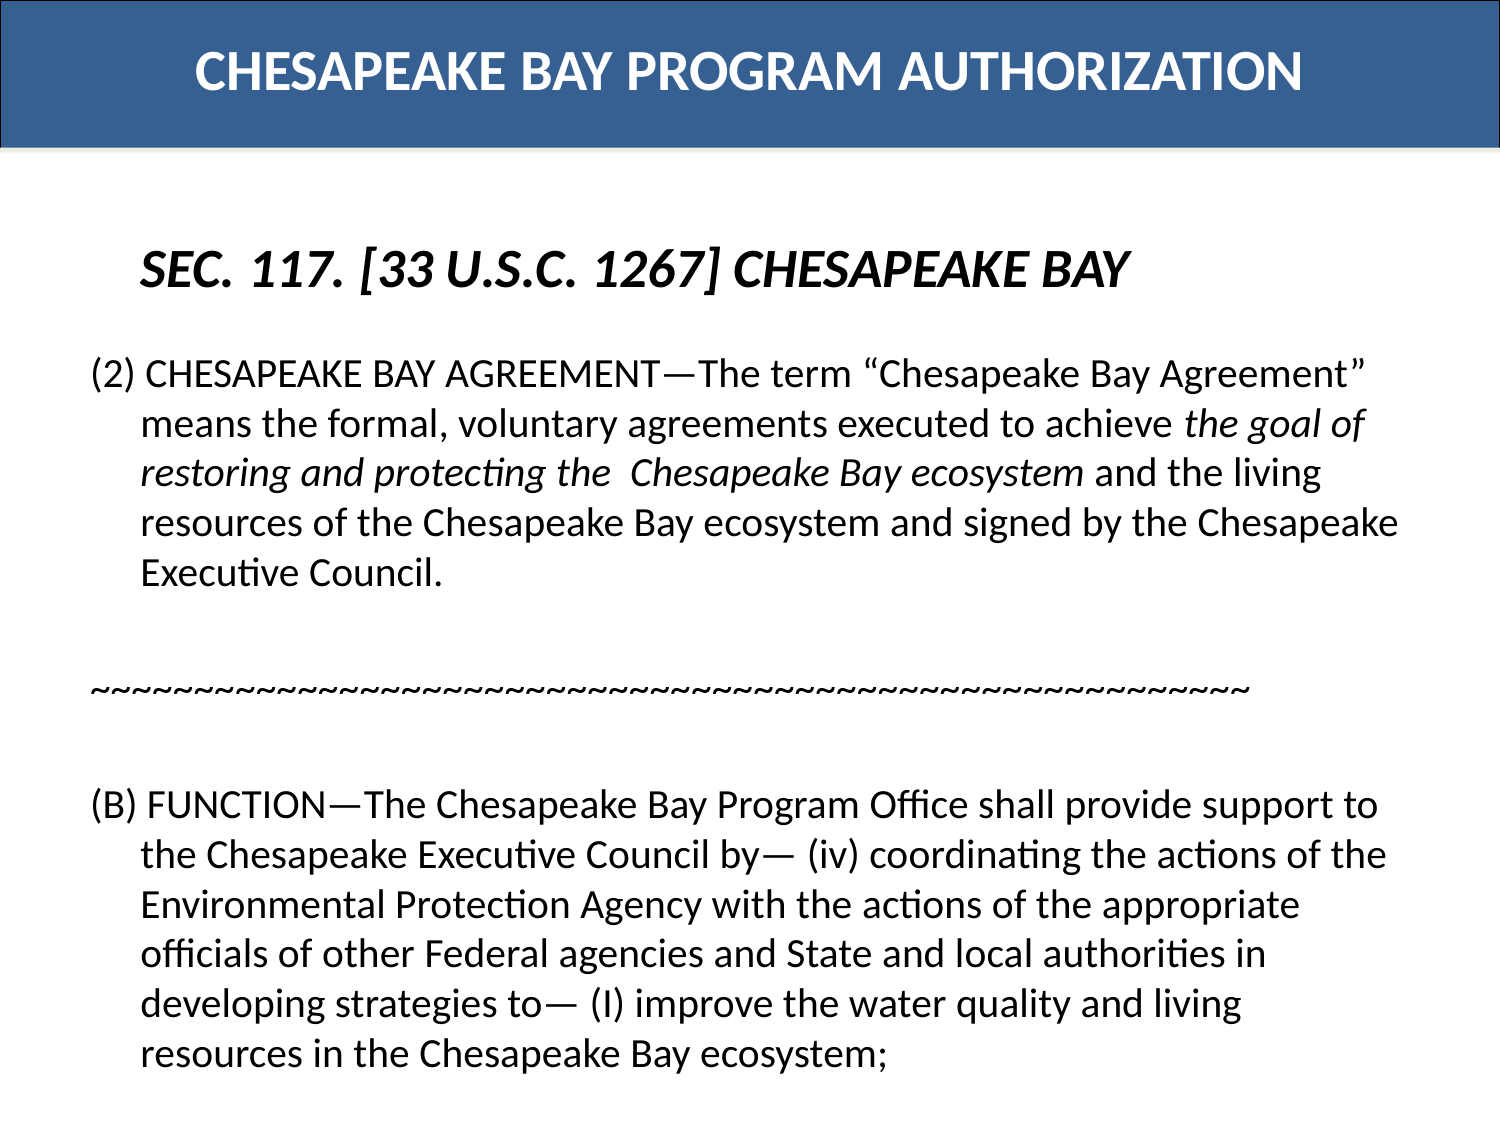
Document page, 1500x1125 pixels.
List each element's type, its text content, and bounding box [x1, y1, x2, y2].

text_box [0, 0, 1500, 151]
list SEC. 117. [33 U.S.C. 1267] CHESAPEAKE BAY (2) CHESAPEAKE BAY AGREEMENT—The term “Chesapeake Bay Agreement” means the formal, voluntary agreements executed to achieve the goal of restoring and protecting the Chesapeake Bay ecosystem and the living resources of the Chesapeake Bay ecosystem and signed by the Chesapeake Executive Council. ~~~~~~~~~~~~~~~~~~~~~~~~~~~~~~~~~~~~~~~~~~~~~~~~~~~~~~~~ (B) FUNCTION—The Chesapeake Bay Program Office shall provide support to the Chesapeake Executive Council by— (iv) coordinating the actions of the Environmental Protection Agency with the actions of the appropriate officials of other Federal agencies and State and local authorities in developing strategies to— (I) improve the water quality and living resources in the Chesapeake Bay ecosystem; [75, 224, 1425, 1088]
